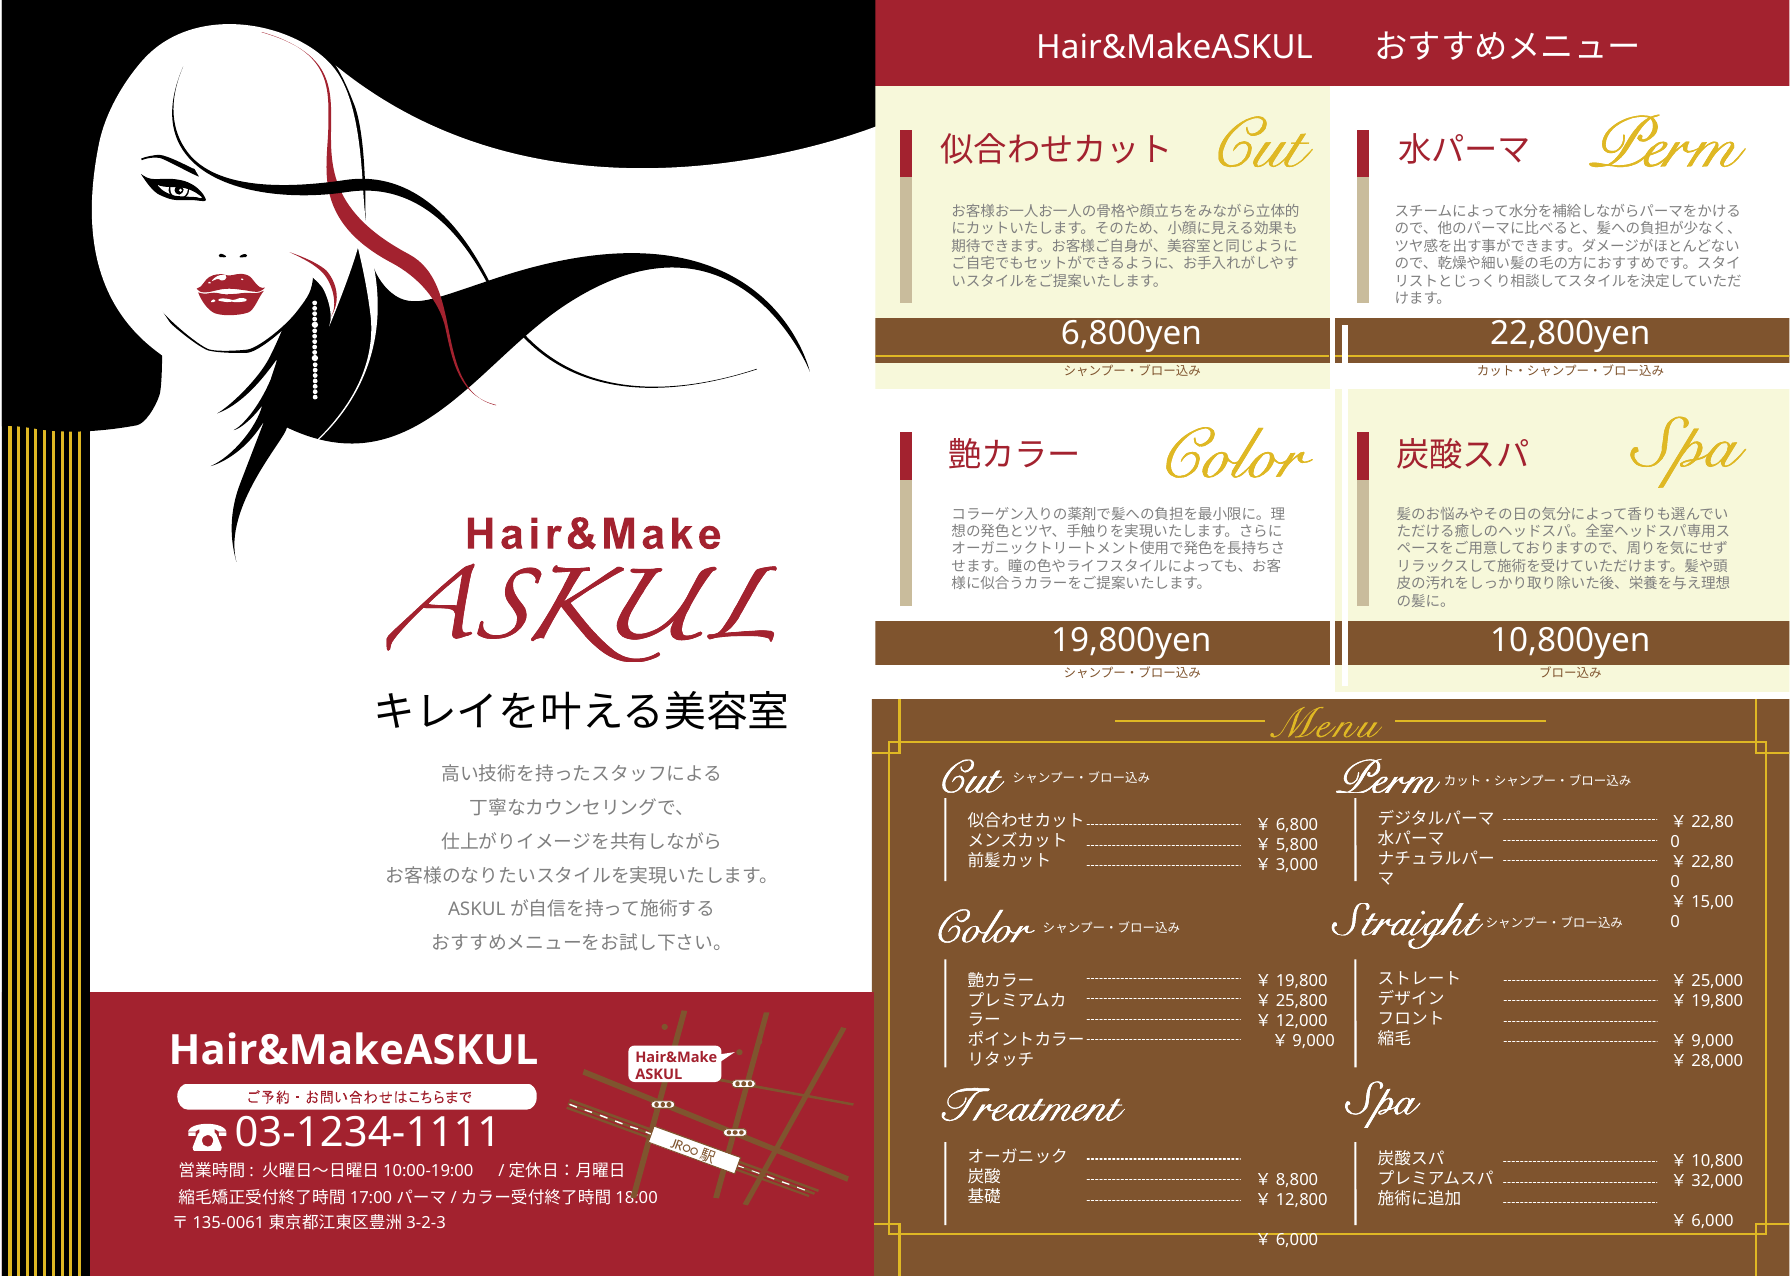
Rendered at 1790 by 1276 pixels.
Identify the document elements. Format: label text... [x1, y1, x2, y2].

picture [386, 517, 777, 662]
text_box 03-1234-1111 [219, 1110, 517, 1159]
picture [1166, 427, 1313, 479]
text_box 22,800yen [1475, 303, 1666, 359]
text_box 縮毛矯正受付終了時間17:00パーマ/カラー受付終了時間18:00 [172, 1187, 719, 1208]
text_box デジタルパーマ 水パーマ ナチュラルパーマ [1362, 800, 1524, 896]
text_box 19,800yen [1036, 610, 1227, 666]
text_box 営業時間: 火曜日〜日曜日10:00-19:00 /定休日：月曜日 [172, 1159, 566, 1180]
text_box 艶カラー [933, 426, 1096, 481]
picture [1335, 758, 1440, 793]
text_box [1087, 1158, 1241, 1201]
text_box コラーゲン入りの薬剤で髪への負担を最小限に。理想の発色とツヤ、手触りを実現いたします。さらにオーガニックトリートメント使用で発色を長持ちさせます。瞳の色やライフスタイルによっても、お客様に似合うカラーをご提案いたします。 [936, 497, 1310, 600]
text_box ￥25,000 ￥19,800 ￥9,000 ￥28,000 [1655, 962, 1764, 1078]
text_box 炭酸スパ [1381, 426, 1545, 481]
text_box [1503, 1161, 1657, 1203]
text_box スチームによって水分を補給しながらパーマをかけるので、他のパーマに比べると、髪への負担が少なく、ツヤ感を出す事ができます。ダメージがほとんどないので、乾燥や細い髪の毛の方におすすめです。スタイリストとじっくり相談してスタイルを決定していただけます。 [1379, 194, 1763, 314]
text_box シャンプー・ブロー込み [1484, 907, 1638, 938]
picture [1356, 902, 1484, 950]
text_box カット・シャンプー・ブロー込み [1429, 765, 1646, 796]
picture [1629, 416, 1747, 488]
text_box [1087, 978, 1241, 1040]
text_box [945, 798, 1356, 1226]
text_box シャンプー・ブロー込み [1005, 763, 1165, 793]
text_box 炭酸スパ プレミアムスパ 施術に追加 [1362, 1140, 1524, 1216]
text_box シャンプー・ブロー込み [1048, 359, 1216, 385]
text_box シャンプー・ブロー込み [1048, 666, 1216, 688]
text_box 水パーマ [1383, 121, 1546, 176]
text_box キレイを叶える美容室 [358, 677, 805, 743]
text_box Hair&MakeASKUL [1021, 18, 1329, 73]
picture [187, 1123, 227, 1151]
text_box Hair&MakeASKUL [153, 1015, 554, 1081]
text_box 似合わせカット [925, 121, 1189, 176]
picture [1589, 114, 1747, 168]
picture [1218, 116, 1313, 168]
text_box 〒135-0061東京都江東区豊洲3-2-3 [165, 1211, 452, 1232]
text_box 髪のお悩みやその日の気分によって香りも選んでいただける癒しのヘッドスパ。全室ヘッドスパ専用スペースをご用意しておりますので、周りを気にせずリラックスして施術を受けていただけます。髪や頭皮の汚れをしっかり取り除いた後、栄養を与え理想の髪に。 [1381, 497, 1747, 617]
text_box ストレート デザイン フロント 縮毛 [1362, 960, 1524, 1055]
text_box 6,800yen [1046, 303, 1217, 359]
text_box お客様お一人お一人の骨格や顔立ちをみながら立体的にカットいたします。そのため、小顔に見える効果も期待できます。お客様ご自身が、美容室と同じようにご自宅でもセットができるように、お手入れがしやすいスタイルをご提案いたします。 [936, 194, 1327, 297]
text_box ￥22,800 ￥22,800 ￥15,000 [1655, 803, 1756, 939]
text_box ￥8,800 ￥12,800 ￥6,000 [1240, 1226, 1345, 1257]
text_box 高い技術を持ったスタッフによる 丁寧なカウンセリングで、 仕上がりイメージを共有しながら お客様のなりたいスタイルを実現いたします。 ASKULが自信を持って施術する おすすめメニューをお試し下さい。 [350, 743, 813, 961]
text_box カット・シャンプー・ブロー込み [1462, 355, 1679, 385]
text_box ￥10,800 ￥32,000 ￥6,000 [1655, 1142, 1760, 1238]
picture [176, 1083, 537, 1110]
picture [1356, 1081, 1421, 1128]
text_box ブロー込み [1524, 666, 1617, 688]
text_box おすすめメニュー [1360, 18, 1656, 73]
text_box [1504, 980, 1658, 1042]
picture [938, 909, 945, 943]
text_box 10,800yen [1475, 610, 1666, 666]
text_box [566, 1010, 854, 1205]
picture [941, 759, 1005, 793]
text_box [1503, 819, 1657, 861]
picture [941, 1087, 945, 1122]
